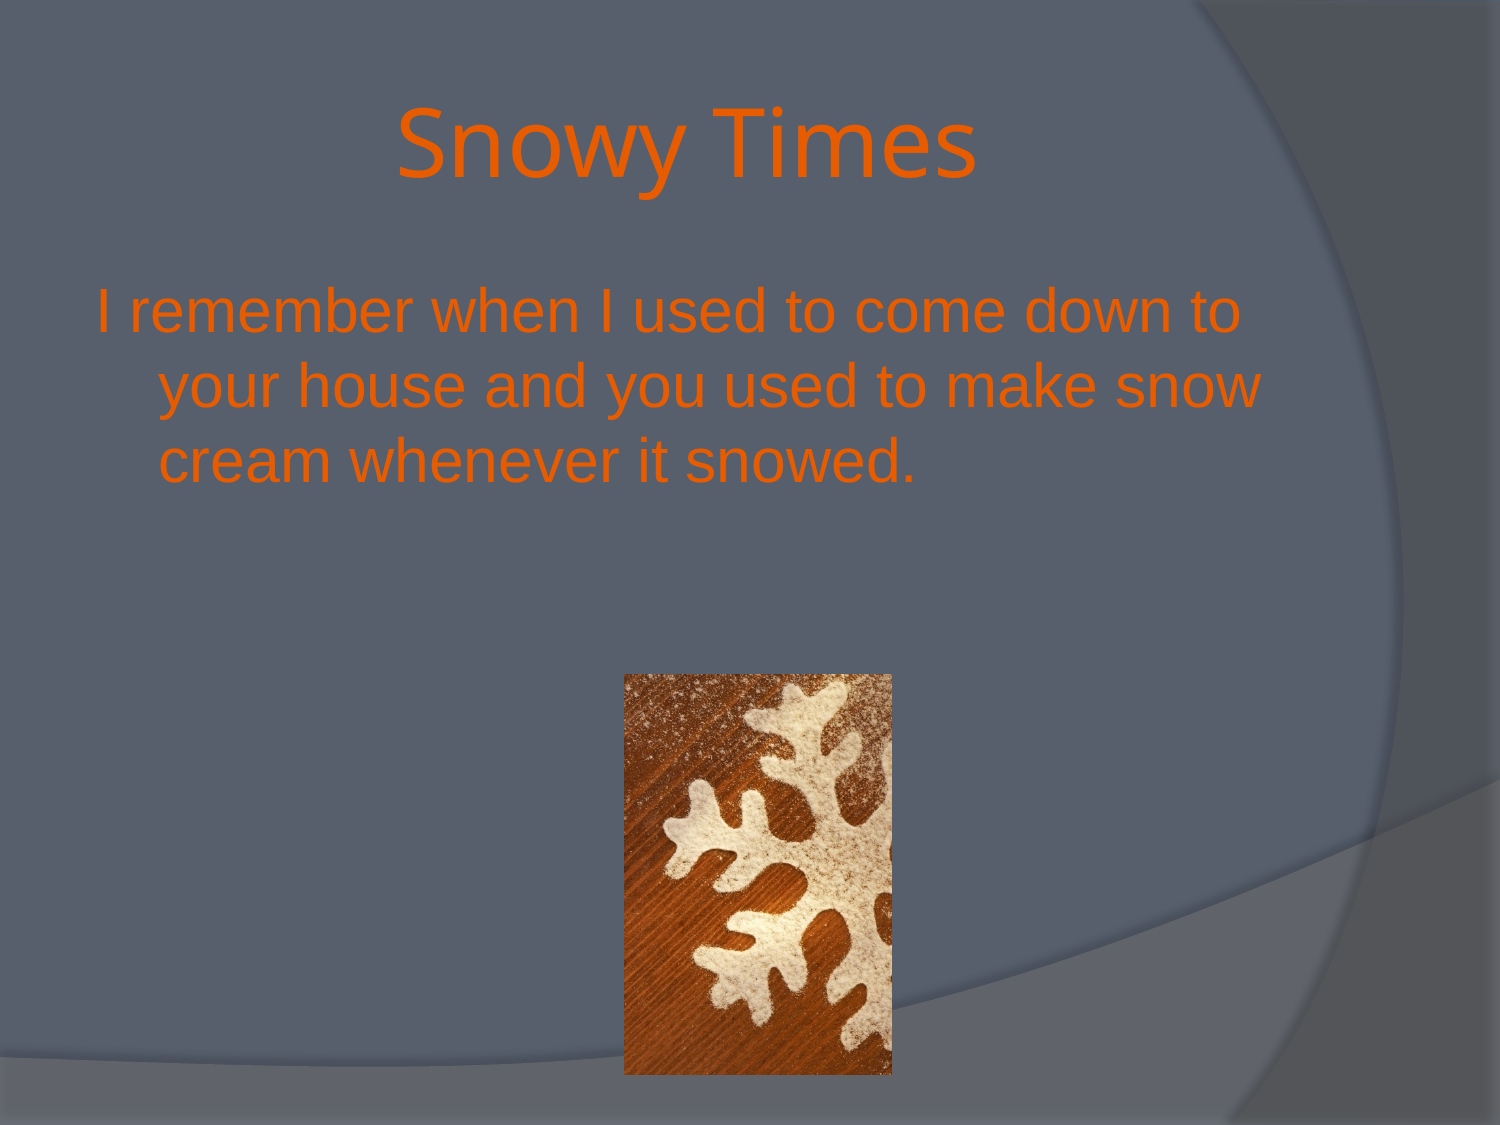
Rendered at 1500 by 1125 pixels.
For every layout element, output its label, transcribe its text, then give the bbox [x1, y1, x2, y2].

title Snowy Times [75, 45, 1300, 233]
picture [624, 674, 893, 1076]
list I remember when I used to come down to your house and you used to make snow cream whenever it snowed. [75, 262, 1300, 1005]
